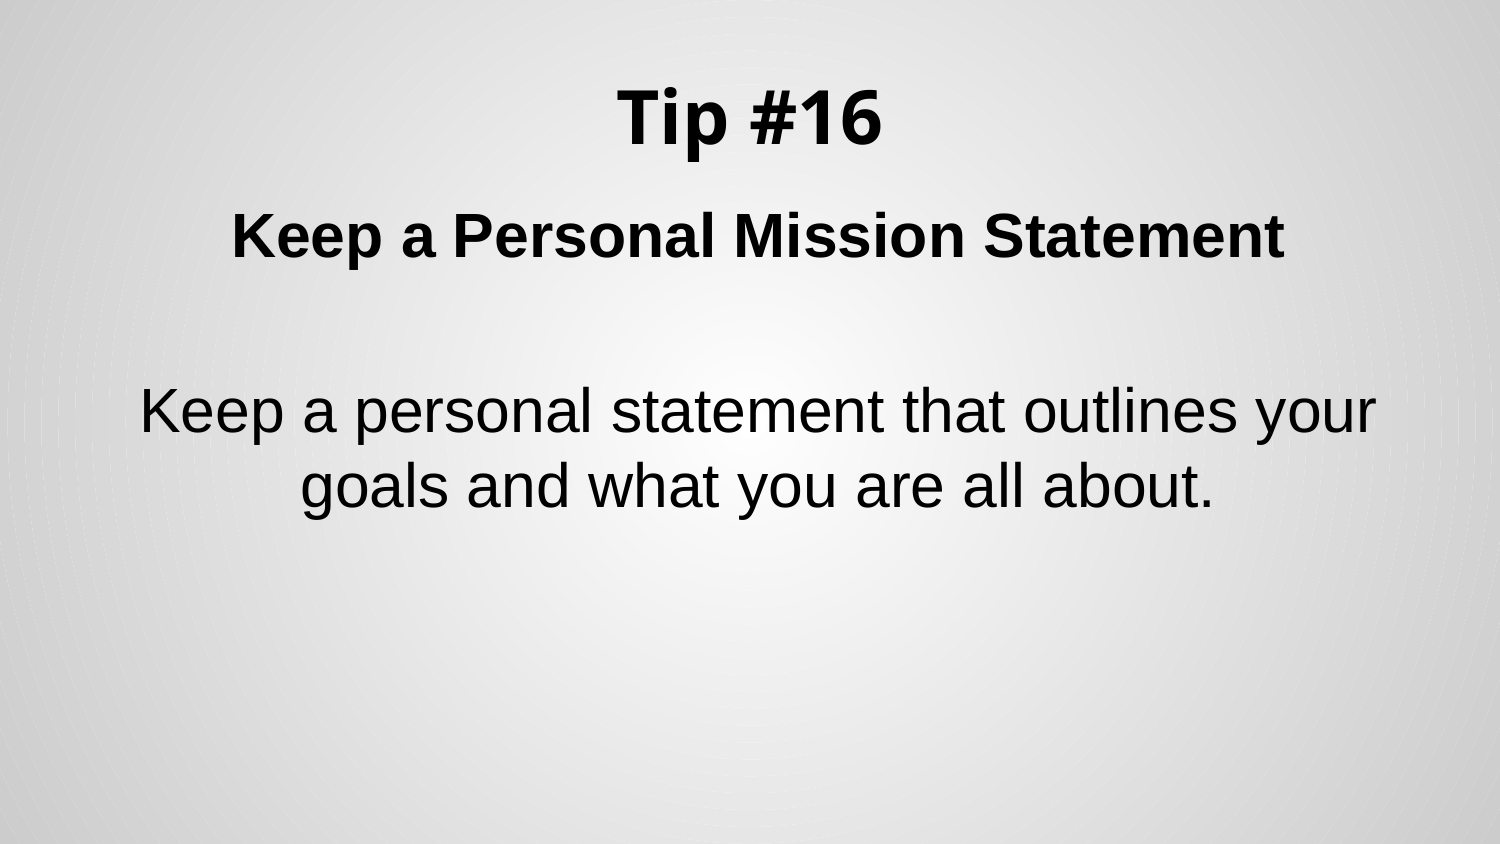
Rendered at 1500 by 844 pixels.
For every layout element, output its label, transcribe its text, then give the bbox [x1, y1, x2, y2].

title Tip #16 [75, 33, 1425, 175]
list Keep a Personal Mission Statement Keep a personal statement that outlines your goals and what you are all about. [83, 92, 1434, 769]
